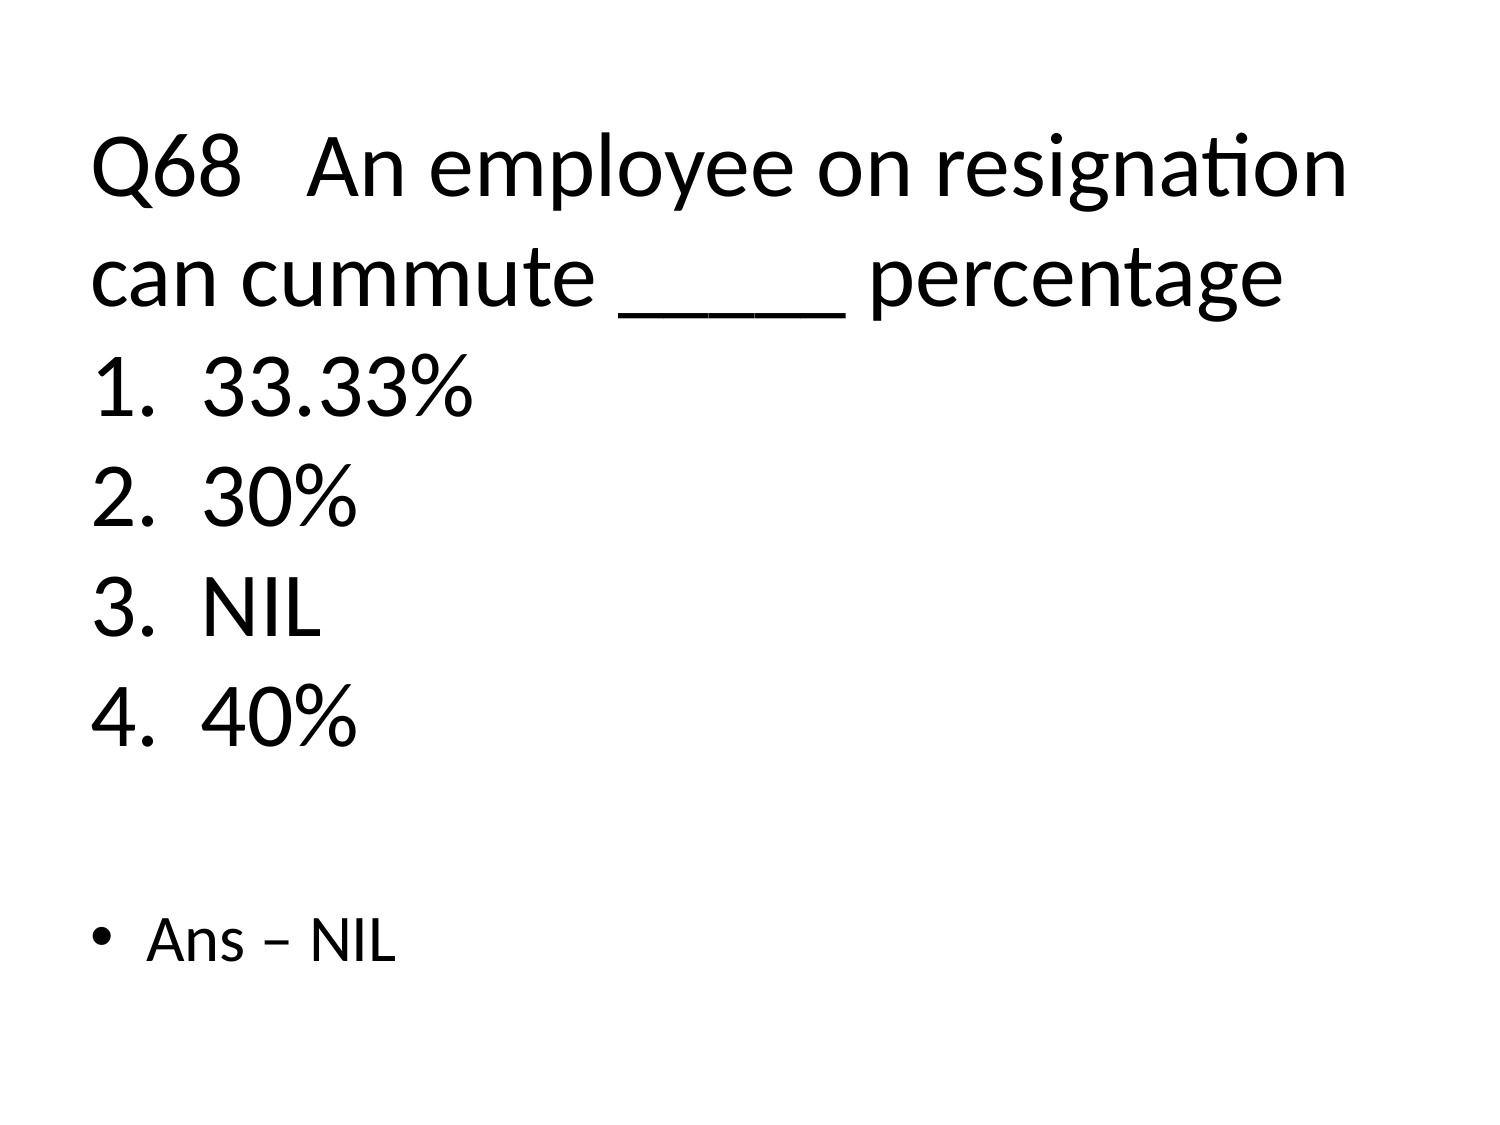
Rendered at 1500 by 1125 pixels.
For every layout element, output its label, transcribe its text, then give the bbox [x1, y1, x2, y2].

list Ans – NIL [75, 887, 1425, 1005]
title Q68 An employee on resignation can cummute _____ percentage 1. 33.33% 2. 30% 3. NIL 4. 40% [75, 45, 1425, 825]
